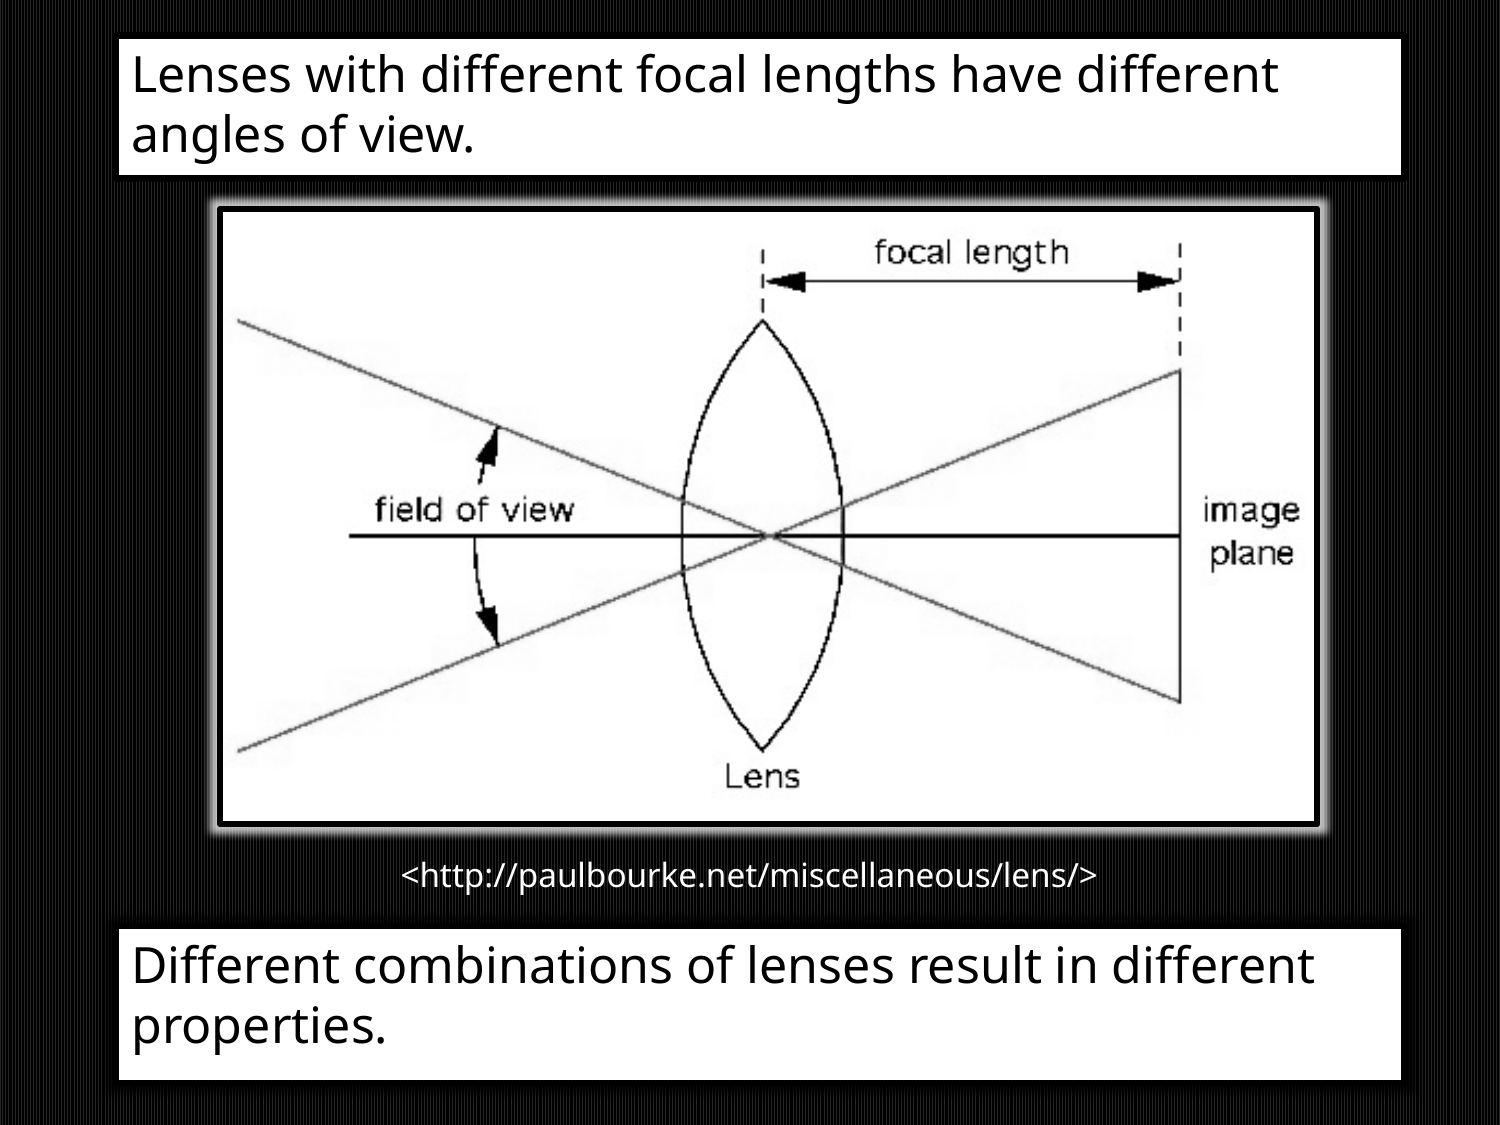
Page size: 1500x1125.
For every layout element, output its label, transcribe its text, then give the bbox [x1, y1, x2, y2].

text_box Different combinations of lenses result in different properties. [116, 925, 1405, 1083]
list Lenses with different focal lengths have different angles of view. [116, 35, 1405, 179]
picture [222, 211, 1315, 822]
text_box <http://paulbourke.net/miscellaneous/lens/> [0, 847, 1500, 902]
